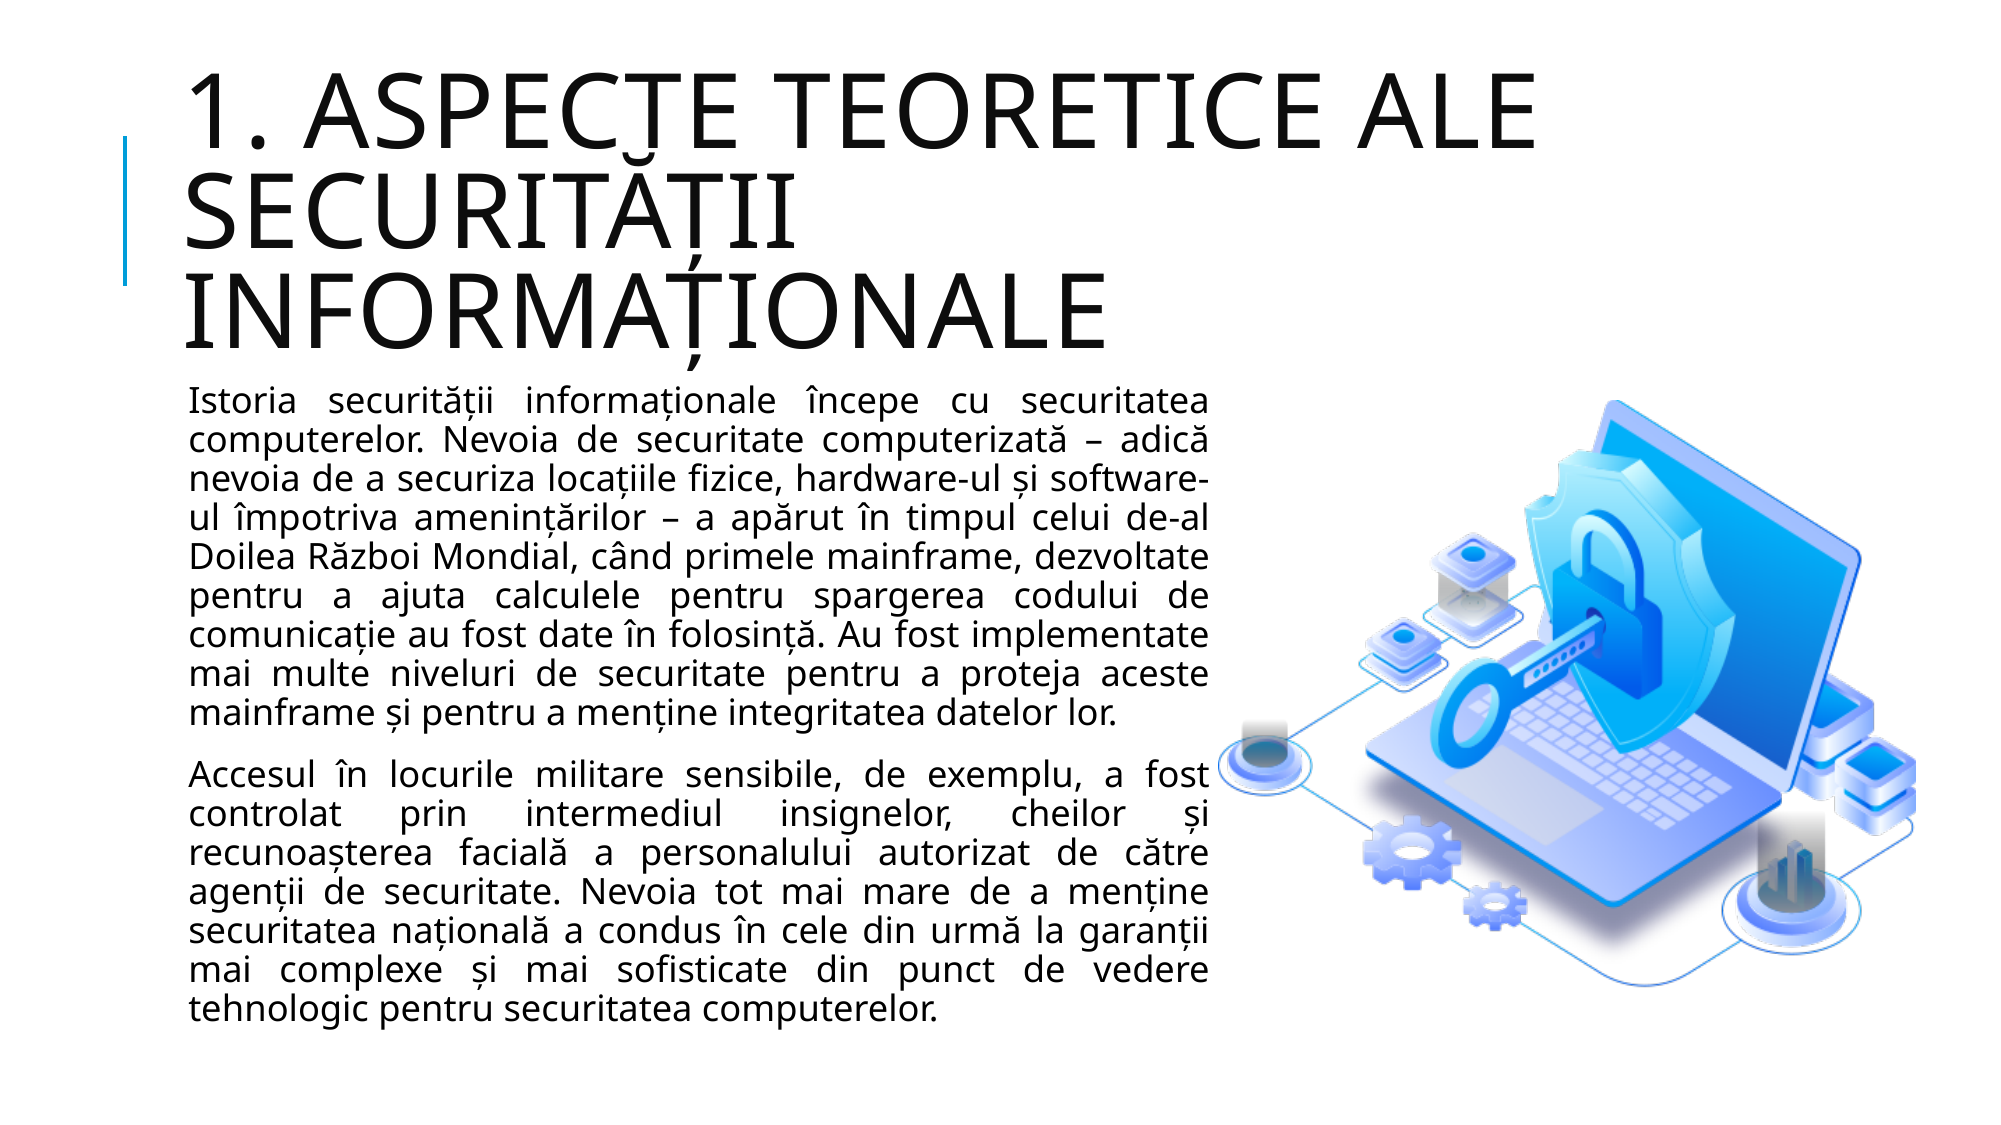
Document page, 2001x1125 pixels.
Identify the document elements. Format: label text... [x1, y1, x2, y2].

list Istoria securității informaționale începe cu securitatea computerelor. Nevoia de securitate computerizată – adică nevoia de a securiza locațiile fizice, hardware-ul și software-ul împotriva amenințărilor – a apărut în timpul celui de-al Doilea Război Mondial, când primele mainframe, dezvoltate pentru a ajuta calculele pentru spargerea codului de comunicație au fost date în folosință. Au fost implementate mai multe niveluri de securitate pentru a proteja aceste mainframe și pentru a menține integritatea datelor lor. Accesul în locurile militare sensibile, de exemplu, a fost controlat prin intermediul insignelor, cheilor și recunoașterea facială a personalului autorizat de către agenții de securitate. Nevoia tot mai mare de a menține securitatea națională a condus în cele din urmă la garanții mai complexe și mai sofisticate din punct de vedere tehnologic pentru securitatea computerelor. [168, 375, 1218, 1073]
picture [1217, 400, 1916, 1019]
title 1. ASPECTE TEORETICE ALE SECURITĂȚII INFORMAȚIONALE [168, 96, 1763, 342]
